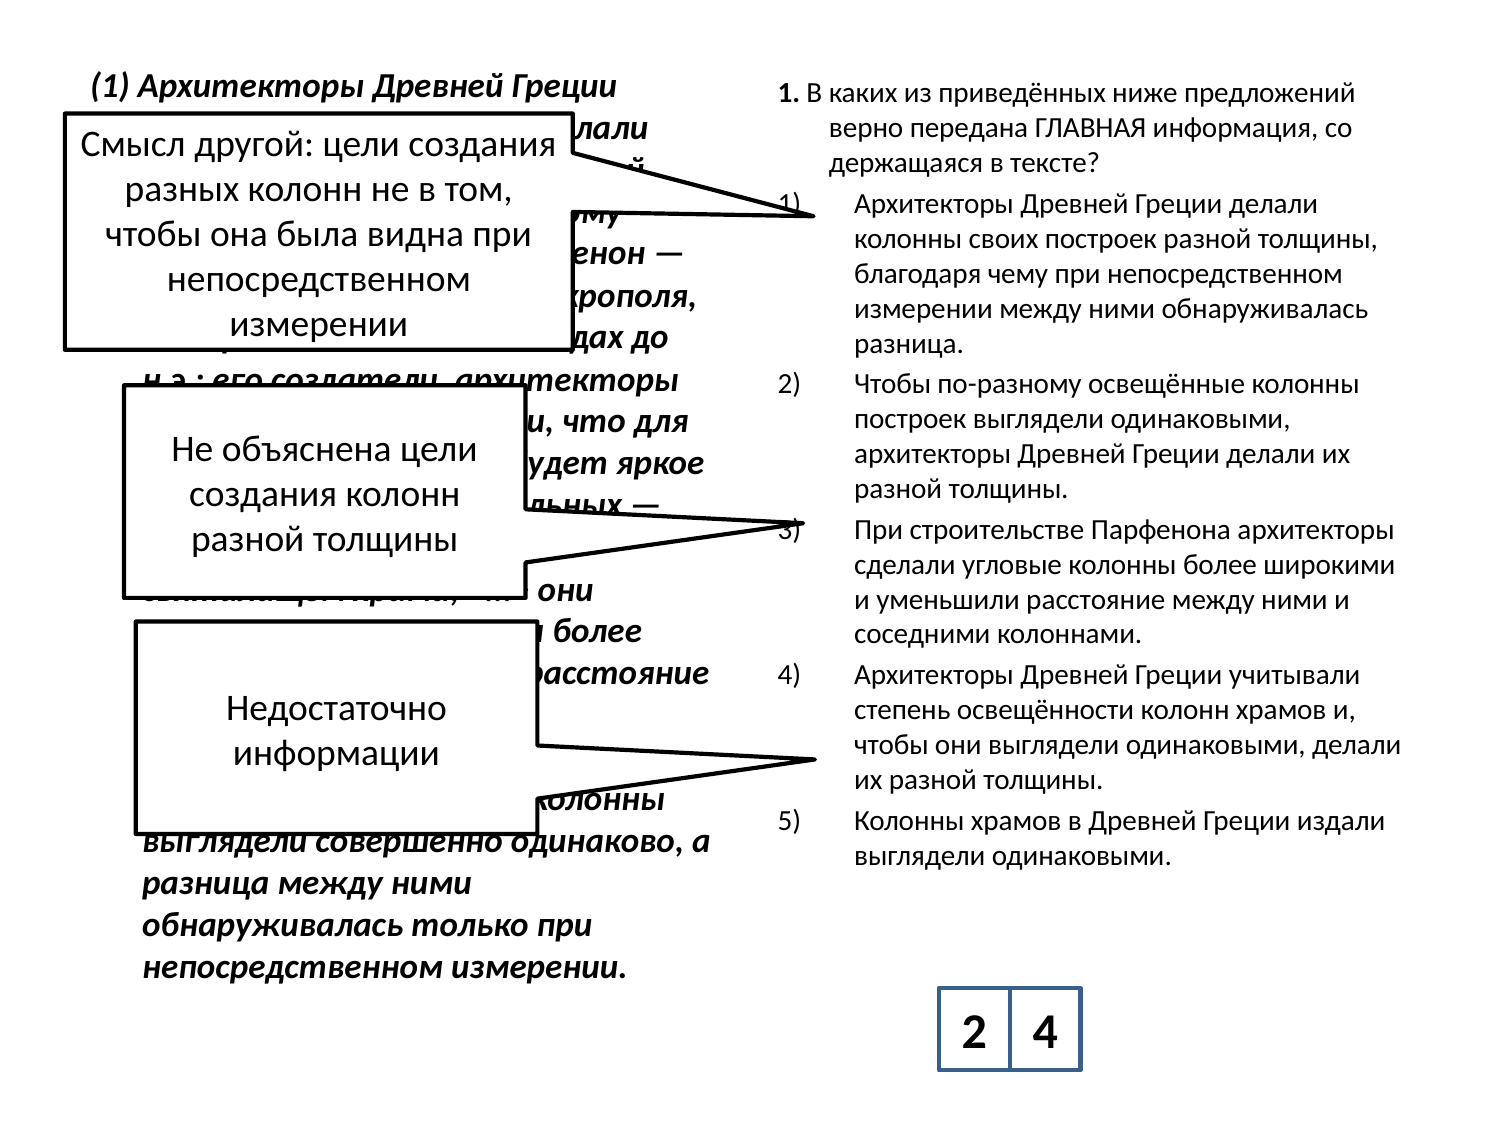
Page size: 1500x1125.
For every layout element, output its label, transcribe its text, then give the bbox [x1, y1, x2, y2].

list (1) Архитекторы Древней Греции пошли на хитрость: они делали колонны своих построек разной толщины. (2) Примером тому служит знаменитый Парфенон — главный храм афинского Акрополя, построенный в 447—438 годах до н.э.: его создатели, архитекторы Иктин и Калликрат, учли, что для угловых колонн фоном будет яркое небо Эллады, а для остальных — тёмный фон, создаваемый святилищем храма, <...> они сделали угловые колонны более широкими и уменьшили расстояние между ними и соседними колоннами. (3)Благодаря этим «поправкам» издали все колонны выглядели совершенно одинаково, а разница между ними обнаруживалась только при непосредственном измерении. [75, 215, 738, 1005]
text_box Недостаточно информации [133, 619, 818, 837]
text_box Смысл другой: цели создания разных колонн не в том, чтобы она была видна при непосредственном измерении [62, 111, 816, 352]
list 1. В каких из приведённых ниже предложений верно передана ГЛАВНАЯ информация, со­держащаяся в тексте? Архитекторы Древней Греции делали колонны своих построек разной толщины, благодаря чему при непосредственном измерении между ними обнаруживалась разница. Чтобы по-разному освещённые колонны построек выглядели одинаковыми, архитекторы Древней Греции делали их разной толщины. При строительстве Парфенона архитекторы сделали угловые колонны более широкими и уменьшили расстояние между ними и соседними колоннами. Архитекторы Древней Греции учитывали степень освещённости колонн храмов и, чтобы они выглядели одинаковыми, делали их разной толщины. Колонны храмов в Древней Греции издали выглядели одинаковыми. [762, 66, 1425, 894]
text_box Не объяснена цели создания колонн разной толщины [121, 383, 806, 600]
text_box 2 [937, 986, 1008, 1072]
text_box 4 [1008, 986, 1083, 1072]
list (1) Архитекторы Древней Греции пошли на хитрость: они делали колонны своих построек разной толщины. (2) Примером тому служит знаменитый Парфенон — главный храм афинского Акрополя, построенный в 447—438 годах до н.э.: его создатели, архитекторы Иктин и Калликрат, учли, что для угловых колонн фоном будет яркое небо Эллады, а для остальных — тёмный фон, создаваемый святилищем храма, <...> они сделали угловые колонны более широкими и уменьшили расстояние между ними и соседними колоннами. (3)Благодаря этим «поправкам» издали все колонны выглядели совершенно одинаково, а разница между ними обнаруживалась только при непосредственном измерении. [75, 54, 738, 193]
